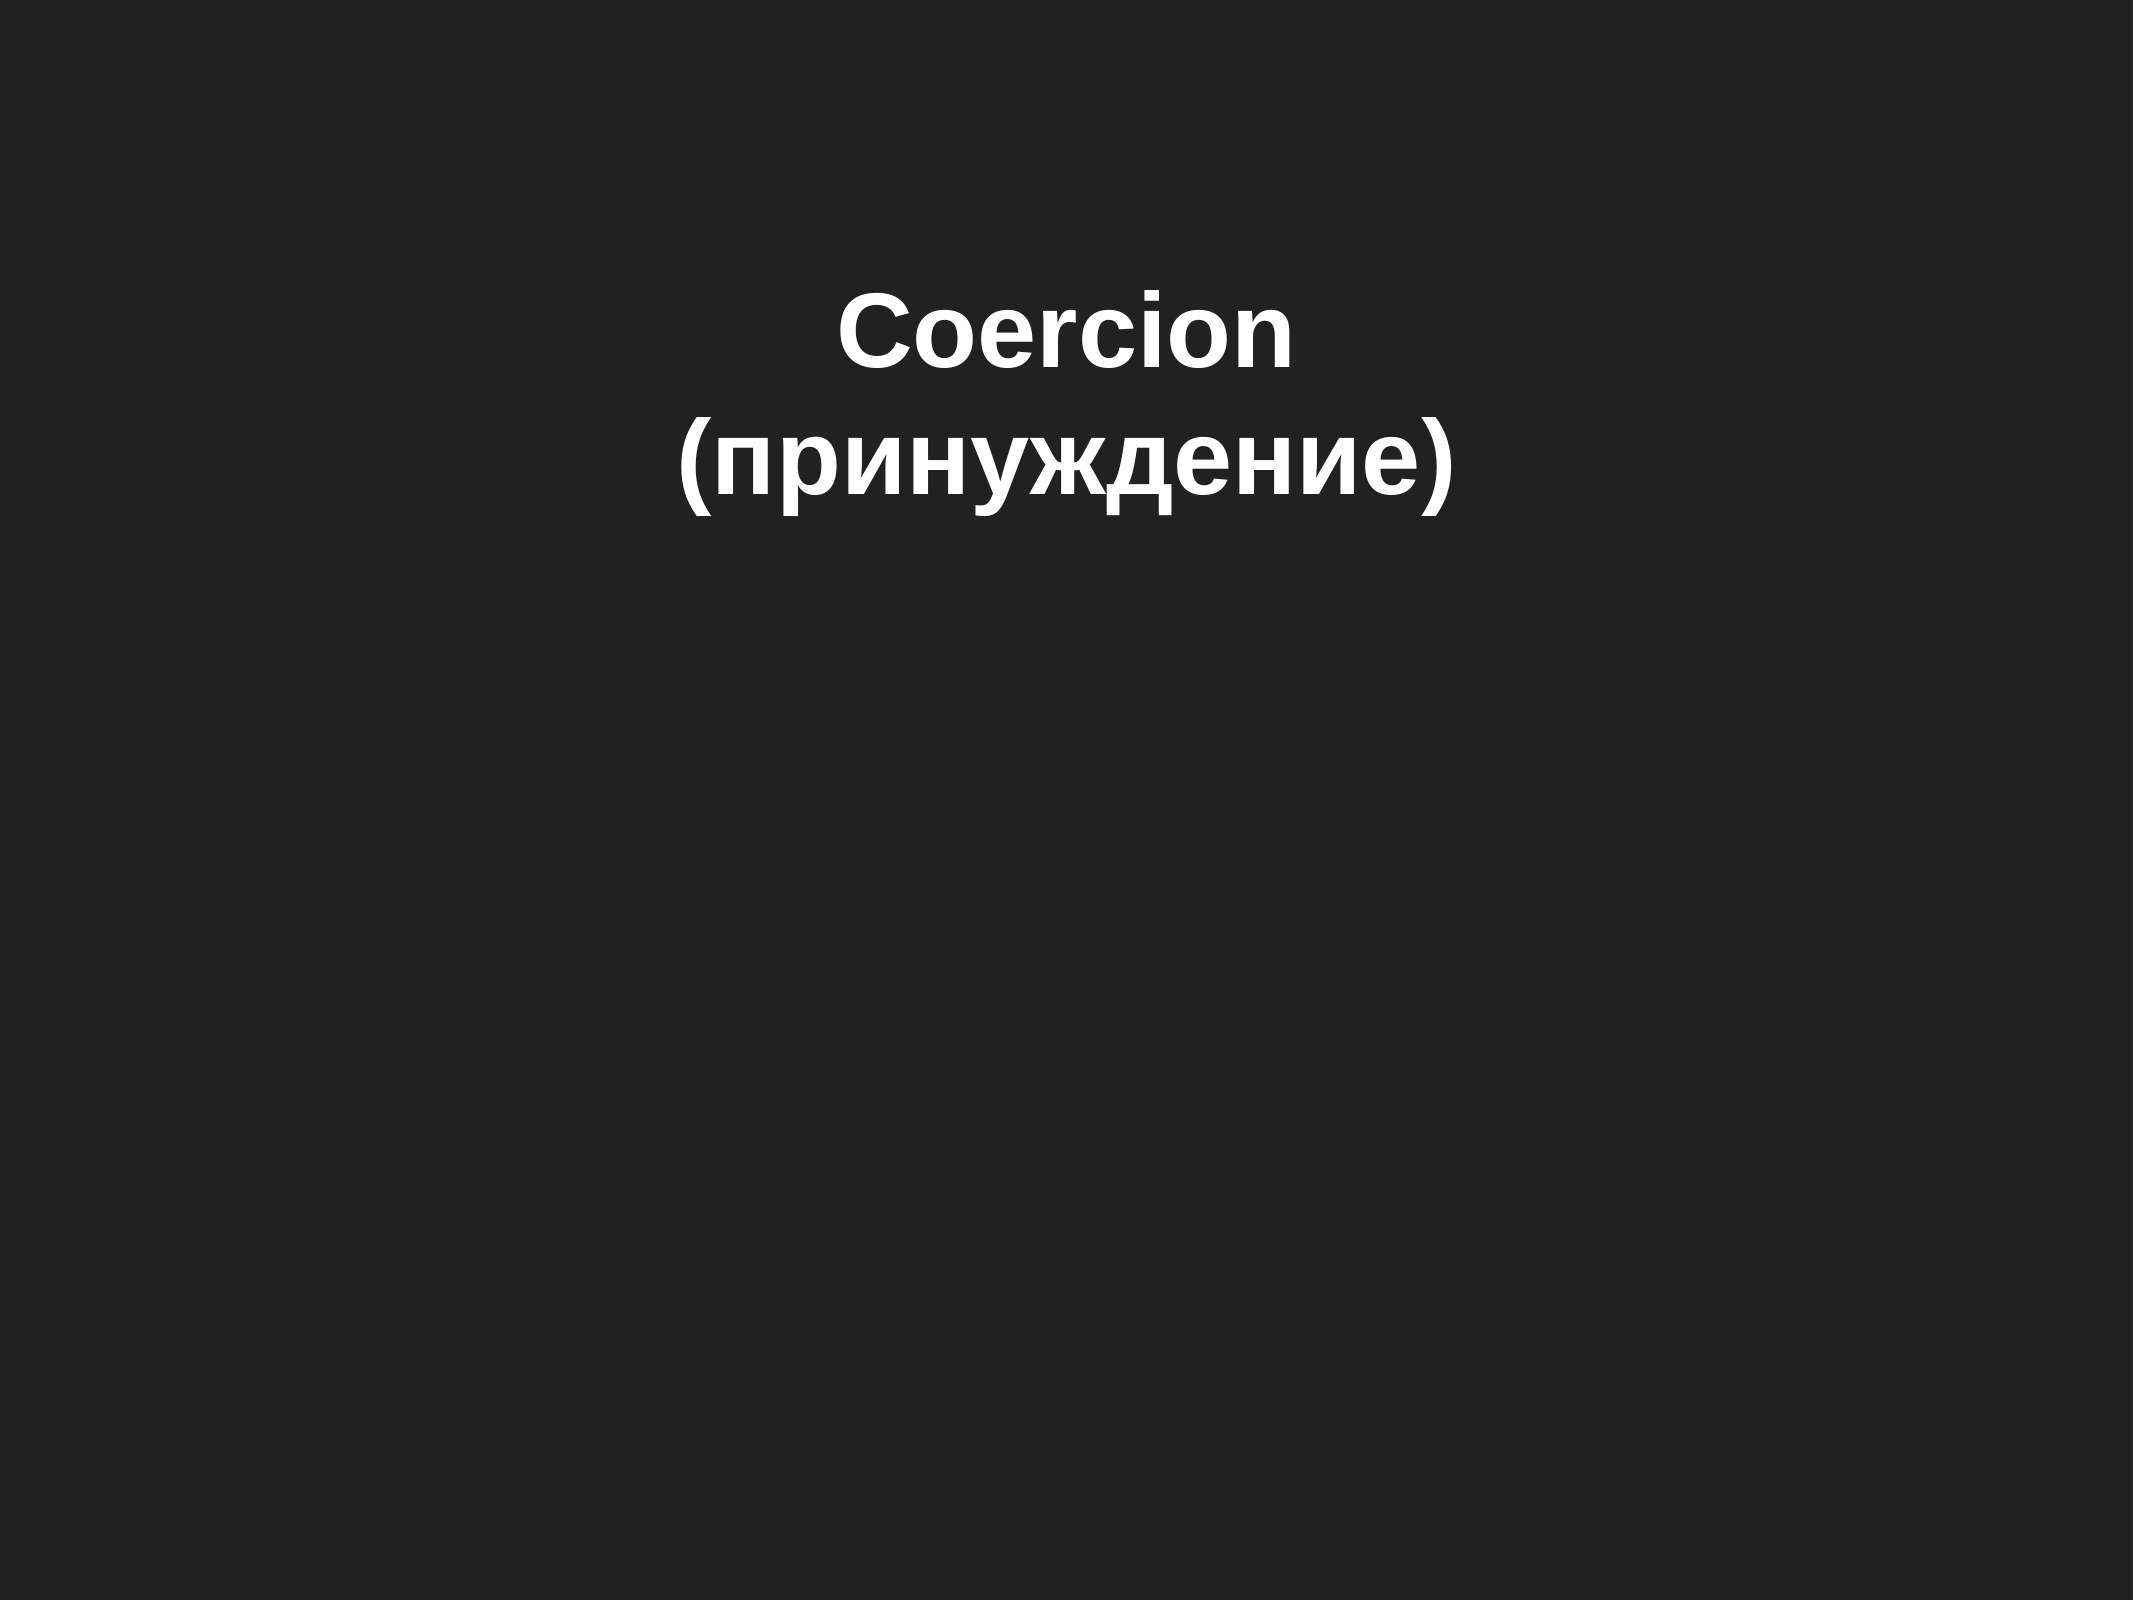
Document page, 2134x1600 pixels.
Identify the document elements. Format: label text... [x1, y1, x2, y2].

text_box Coercion (принуждение) [667, 252, 1466, 524]
